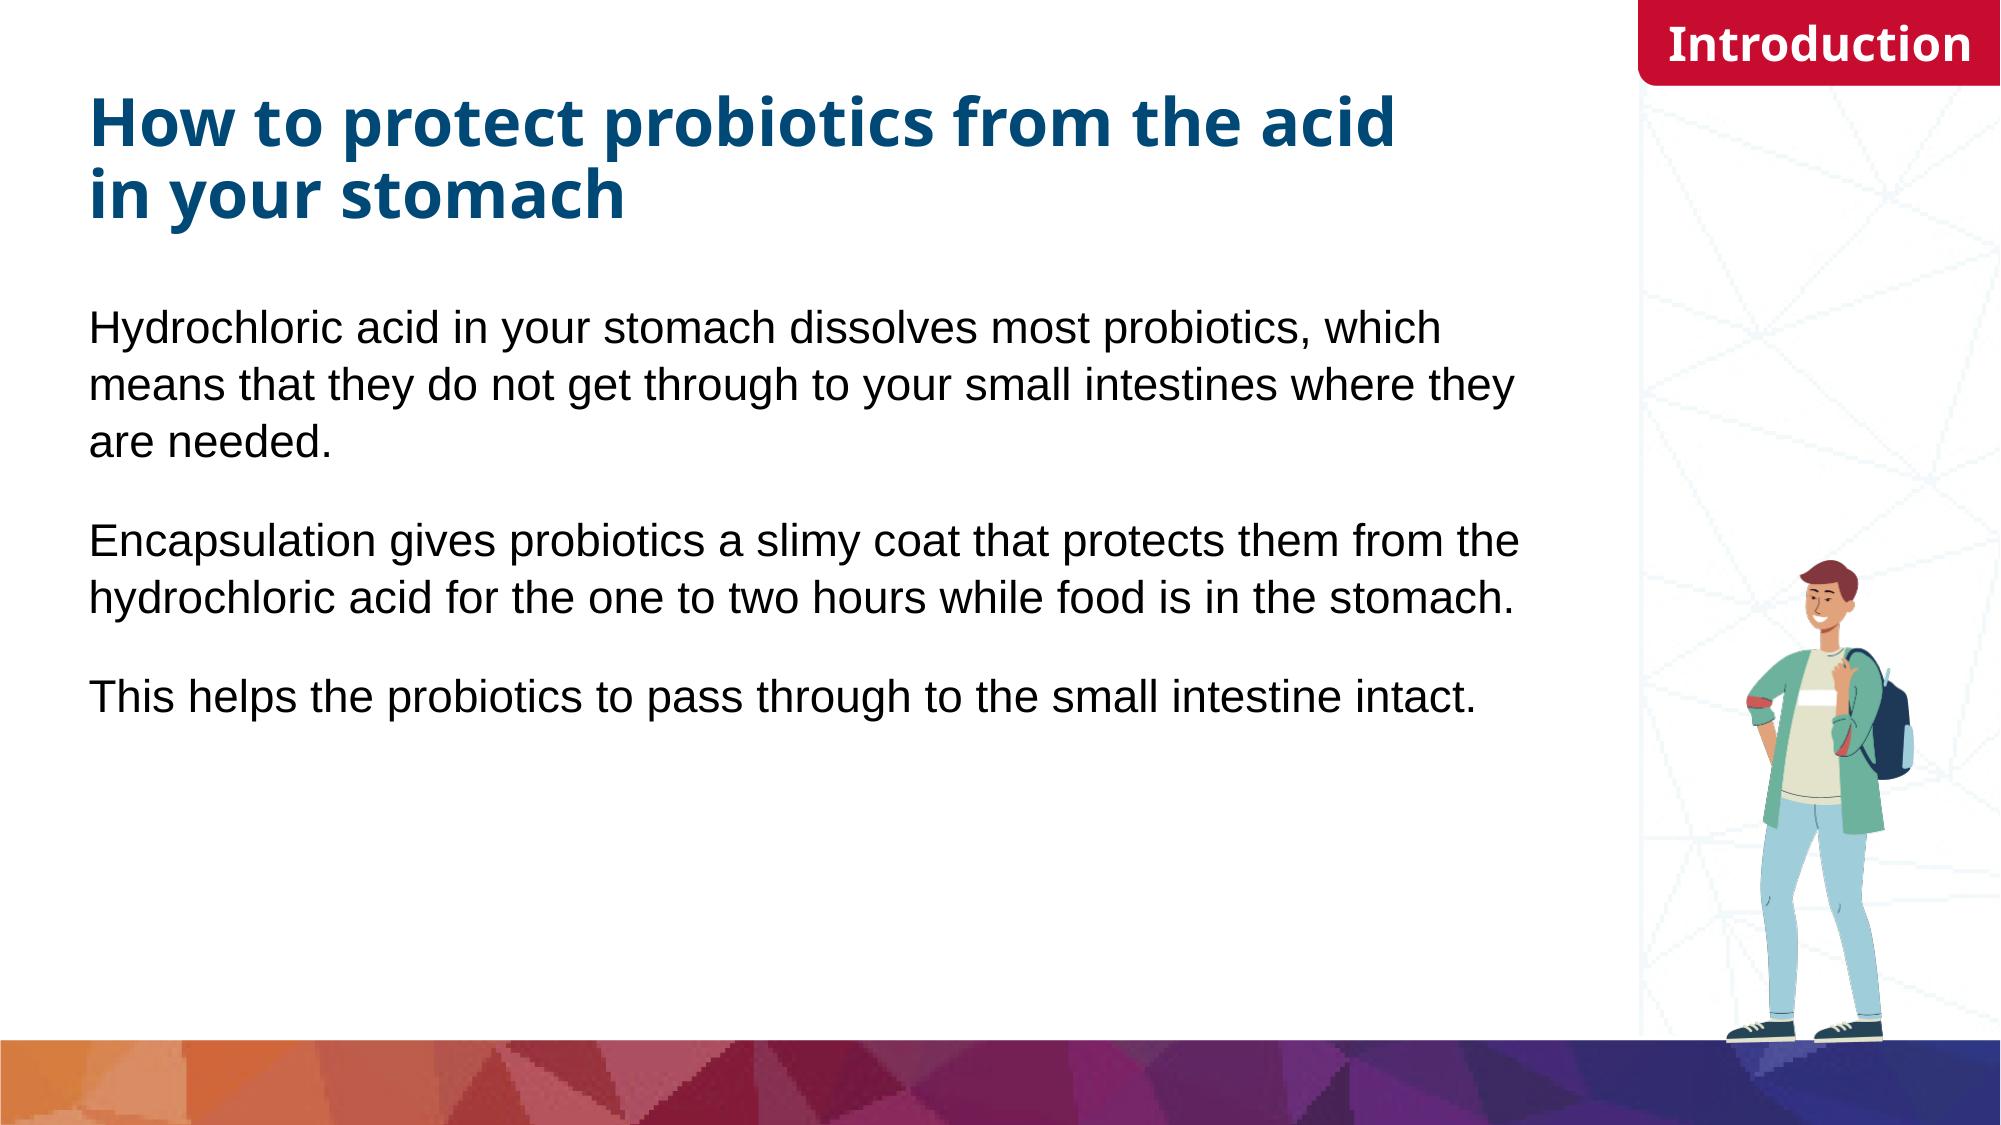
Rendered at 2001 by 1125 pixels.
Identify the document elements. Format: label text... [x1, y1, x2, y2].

list Hydrochloric acid in your stomach dissolves most probiotics, which means that they do not get through to your small intestines where they are needed. Encapsulation gives probiotics a slimy coat that protects them from the hydrochloric acid for the one to two hours while food is in the stomach. This helps the probiotics to pass through to the small intestine intact. [88, 295, 1565, 979]
picture [0, 0, 2001, 1125]
title How to protect probiotics from the acid in your stomach [88, 88, 1565, 236]
